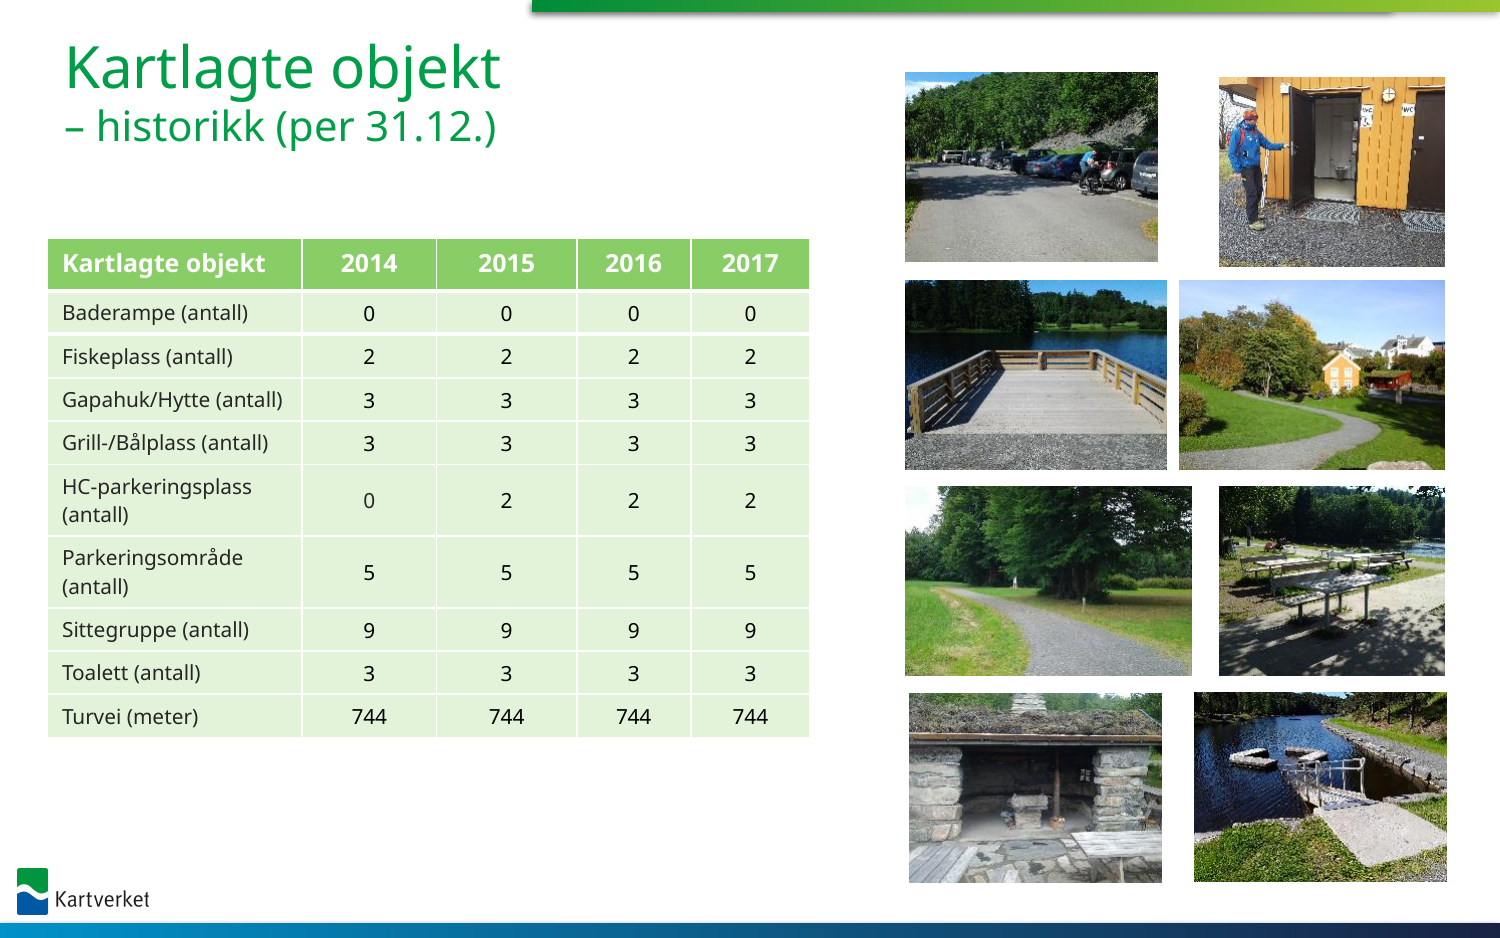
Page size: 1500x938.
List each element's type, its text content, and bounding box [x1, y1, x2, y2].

table_cell 744 [692, 695, 809, 737]
table_cell 9 [692, 609, 809, 650]
table_header 2015 [437, 239, 576, 289]
table_cell 2 [578, 336, 690, 377]
table_cell 2 [578, 465, 690, 535]
table_cell 3 [437, 652, 576, 693]
table_cell 3 [303, 422, 436, 464]
table_cell 2 [692, 465, 809, 535]
table_cell 3 [578, 422, 690, 464]
table_cell 2 [303, 336, 436, 377]
table_cell 9 [578, 609, 690, 650]
table_cell Parkeringsområde (antall) [48, 537, 301, 607]
table_cell 0 [578, 293, 690, 332]
table_header 2017 [692, 239, 809, 289]
picture [1219, 486, 1445, 676]
table_cell 744 [578, 695, 690, 737]
table_cell Toalett (antall) [48, 652, 301, 693]
table_cell 5 [578, 537, 690, 607]
table_cell 9 [303, 609, 436, 650]
table_cell 2 [437, 465, 576, 535]
table_cell 3 [692, 422, 809, 464]
table_cell 3 [437, 422, 576, 464]
table_header 2014 [303, 239, 436, 289]
picture [1219, 77, 1445, 267]
table_cell 5 [303, 537, 436, 607]
table_cell Gapahuk/Hytte (antall) [48, 379, 301, 420]
table_cell Turvei (meter) [48, 695, 301, 737]
picture [909, 693, 1163, 884]
table_cell Fiskeplass (antall) [48, 336, 301, 377]
text_box Kartlagte objekt – historikk (per 31.12.) [49, 14, 1431, 158]
table_cell 0 [303, 293, 436, 332]
table_cell 3 [692, 379, 809, 420]
table_cell 0 [692, 293, 809, 332]
picture [1194, 692, 1448, 882]
picture [905, 280, 1167, 470]
table_cell 3 [303, 379, 436, 420]
table_cell 3 [437, 379, 576, 420]
table_cell 744 [437, 695, 576, 737]
table_cell 0 [303, 465, 436, 535]
picture [905, 72, 1158, 262]
picture [1179, 280, 1445, 470]
table_cell 744 [303, 695, 436, 737]
table_cell 3 [578, 652, 690, 693]
picture [905, 486, 1193, 676]
table_cell 3 [578, 379, 690, 420]
table_cell 3 [692, 652, 809, 693]
table_cell HC-parkeringsplass (antall) [48, 465, 301, 535]
table_cell 2 [437, 336, 576, 377]
table_cell 2 [692, 336, 809, 377]
table_cell 5 [692, 537, 809, 607]
table_header 2016 [578, 239, 690, 289]
table_cell Sittegruppe (antall) [48, 609, 301, 650]
table_cell Grill-/Bålplass (antall) [48, 422, 301, 464]
table_cell 3 [303, 652, 436, 693]
table_cell 0 [437, 293, 576, 332]
table_cell 5 [437, 537, 576, 607]
table_cell Baderampe (antall) [48, 293, 301, 332]
table_header Kartlagte objekt [48, 239, 301, 289]
table_cell 9 [437, 609, 576, 650]
